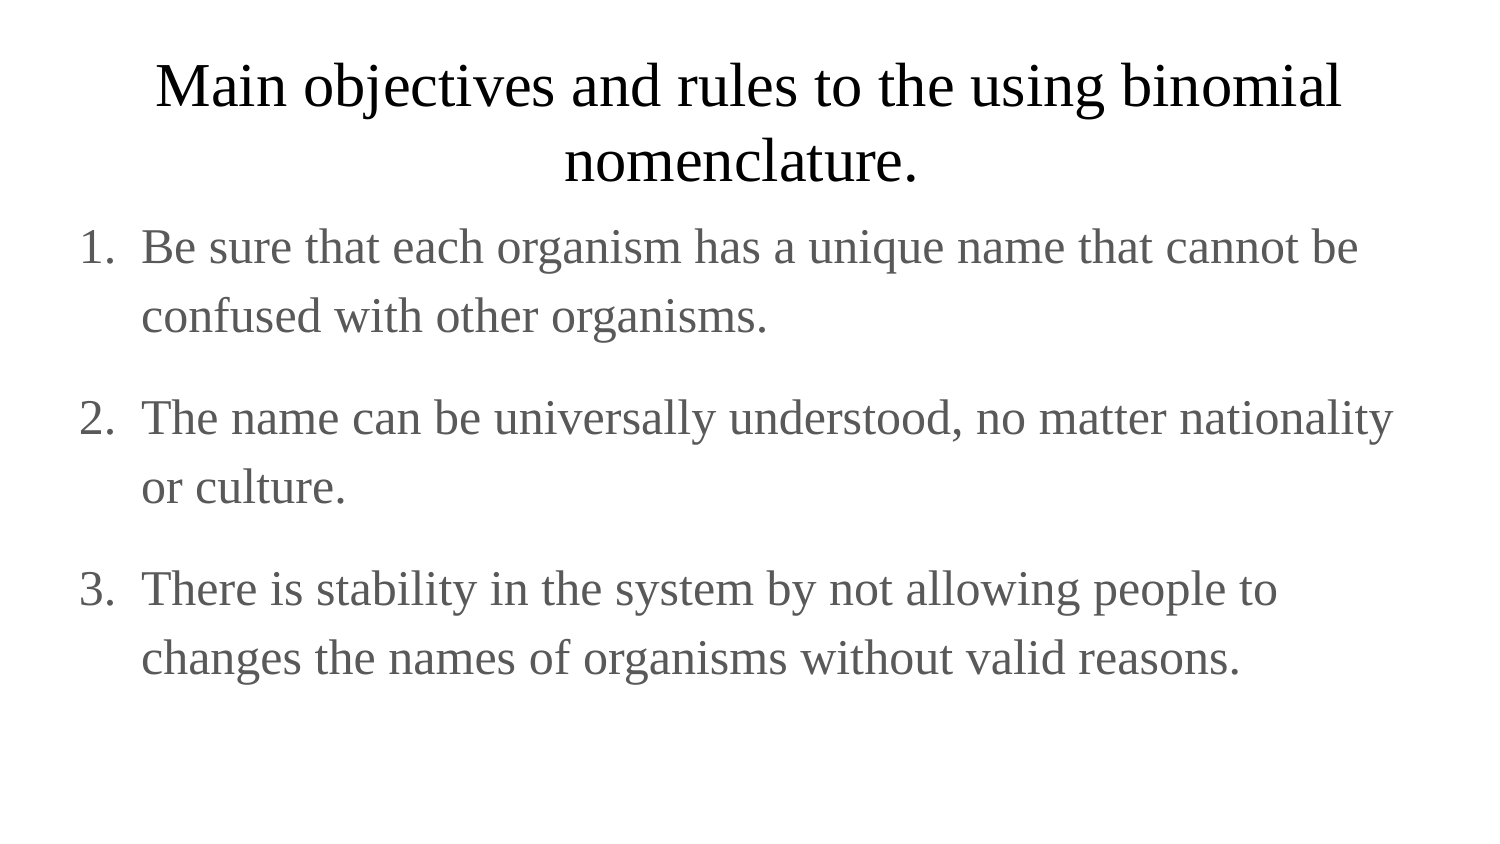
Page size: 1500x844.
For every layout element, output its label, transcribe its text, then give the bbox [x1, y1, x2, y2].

title Main objectives and rules to the using binomial nomenclature. [51, 29, 1449, 124]
list Be sure that each organism has a unique name that cannot be confused with other organisms. The name can be universally understood, no matter nationality or culture. There is stability in the system by not allowing people to changes the names of organisms without valid reasons. [51, 189, 1449, 750]
